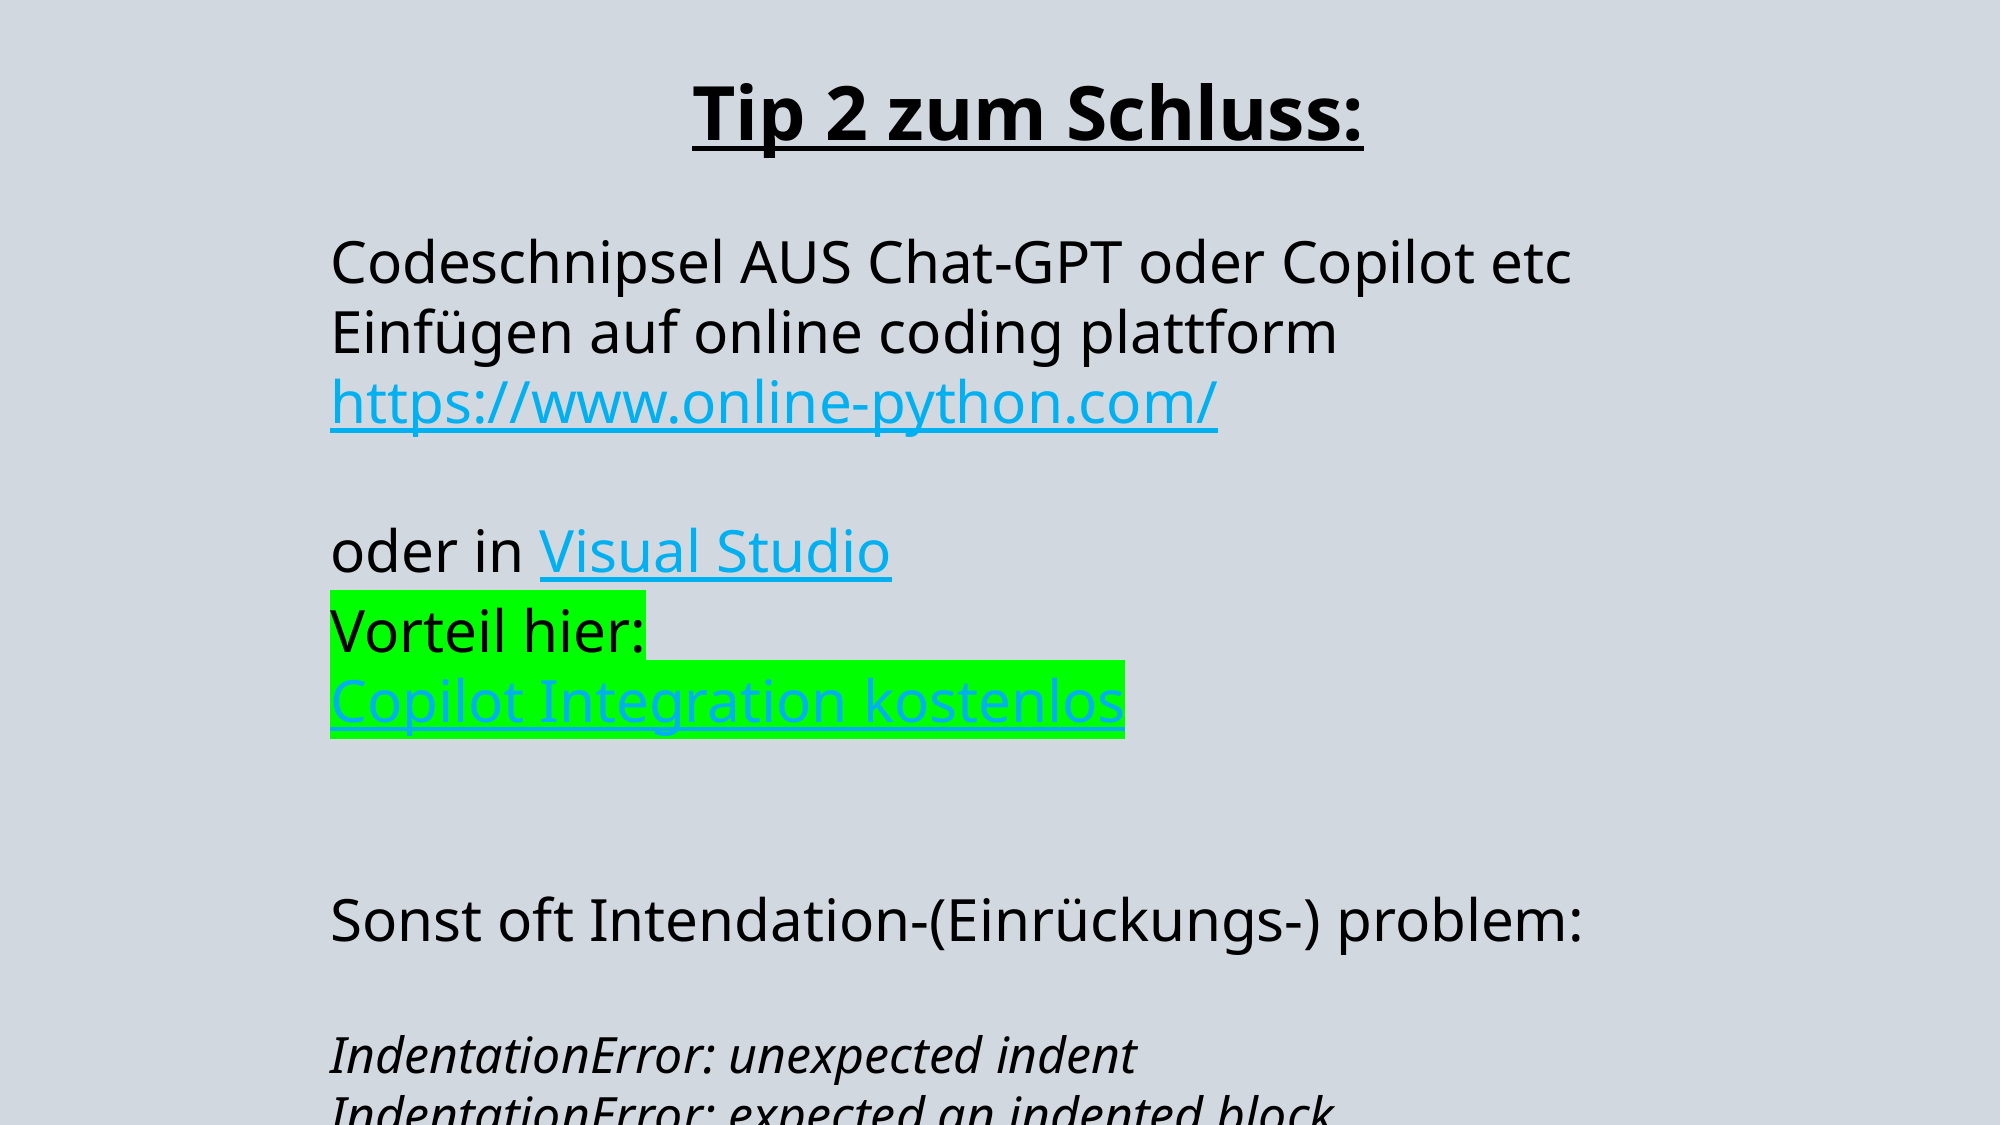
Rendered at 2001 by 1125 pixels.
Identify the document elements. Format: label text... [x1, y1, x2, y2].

text_box Tip 2 zum Schluss: Codeschnipsel AUS Chat-GPT oder Copilot etc Einfügen auf online coding plattform https://www.online-python.com/ oder in Visual Studio Vorteil hier: Copilot Integration kostenlos Sonst oft Intendation-(Einrückungs-) problem: IndentationError: unexpected indent IndentationError: expected an indented block [315, 58, 1741, 1125]
